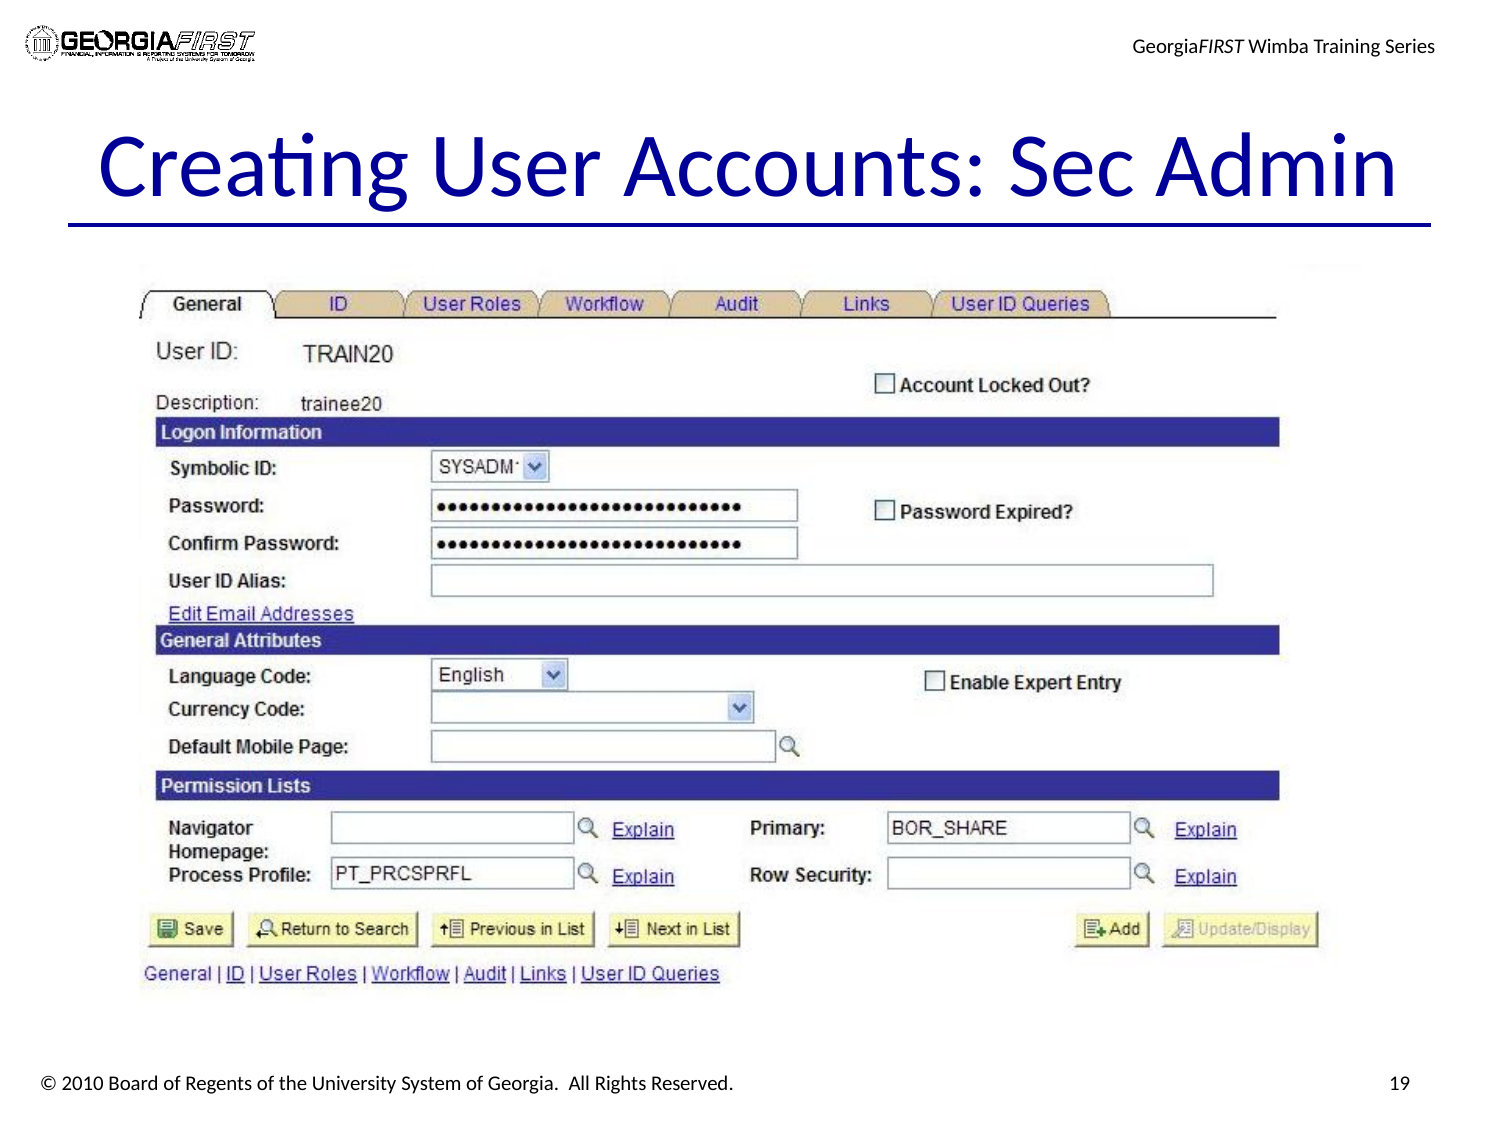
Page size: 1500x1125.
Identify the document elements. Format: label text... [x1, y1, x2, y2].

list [138, 263, 1362, 1004]
picture [24, 24, 255, 63]
title Creating User Accounts: Sec Admin [75, 87, 1425, 233]
